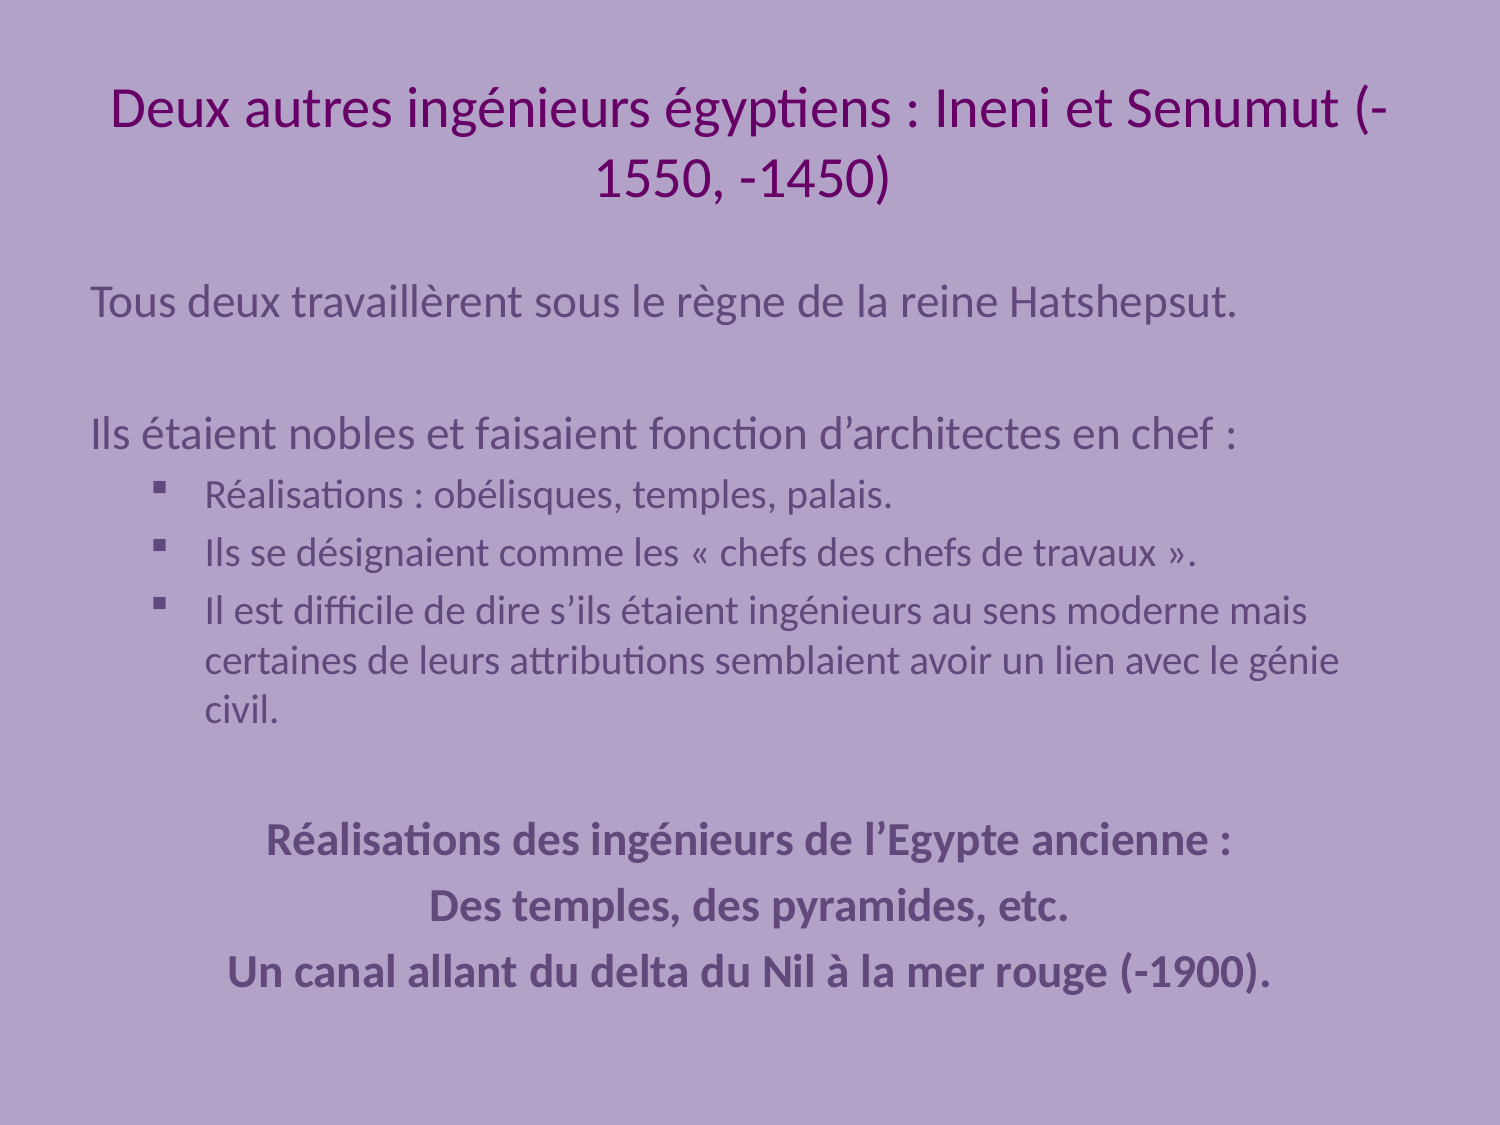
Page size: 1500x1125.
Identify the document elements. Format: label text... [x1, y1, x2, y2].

title Deux autres ingénieurs égyptiens : Ineni et Senumut (-1550, -1450) [75, 45, 1425, 233]
list Tous deux travaillèrent sous le règne de la reine Hatshepsut. Ils étaient nobles et faisaient fonction d’architectes en chef : Réalisations : obélisques, temples, palais. Ils se désignaient comme les « chefs des chefs de travaux ». Il est difficile de dire s’ils étaient ingénieurs au sens moderne mais certaines de leurs attributions semblaient avoir un lien avec le génie civil. Réalisations des ingénieurs de l’Egypte ancienne : Des temples, des pyramides, etc. Un canal allant du delta du Nil à la mer rouge (-1900). [75, 262, 1425, 1005]
